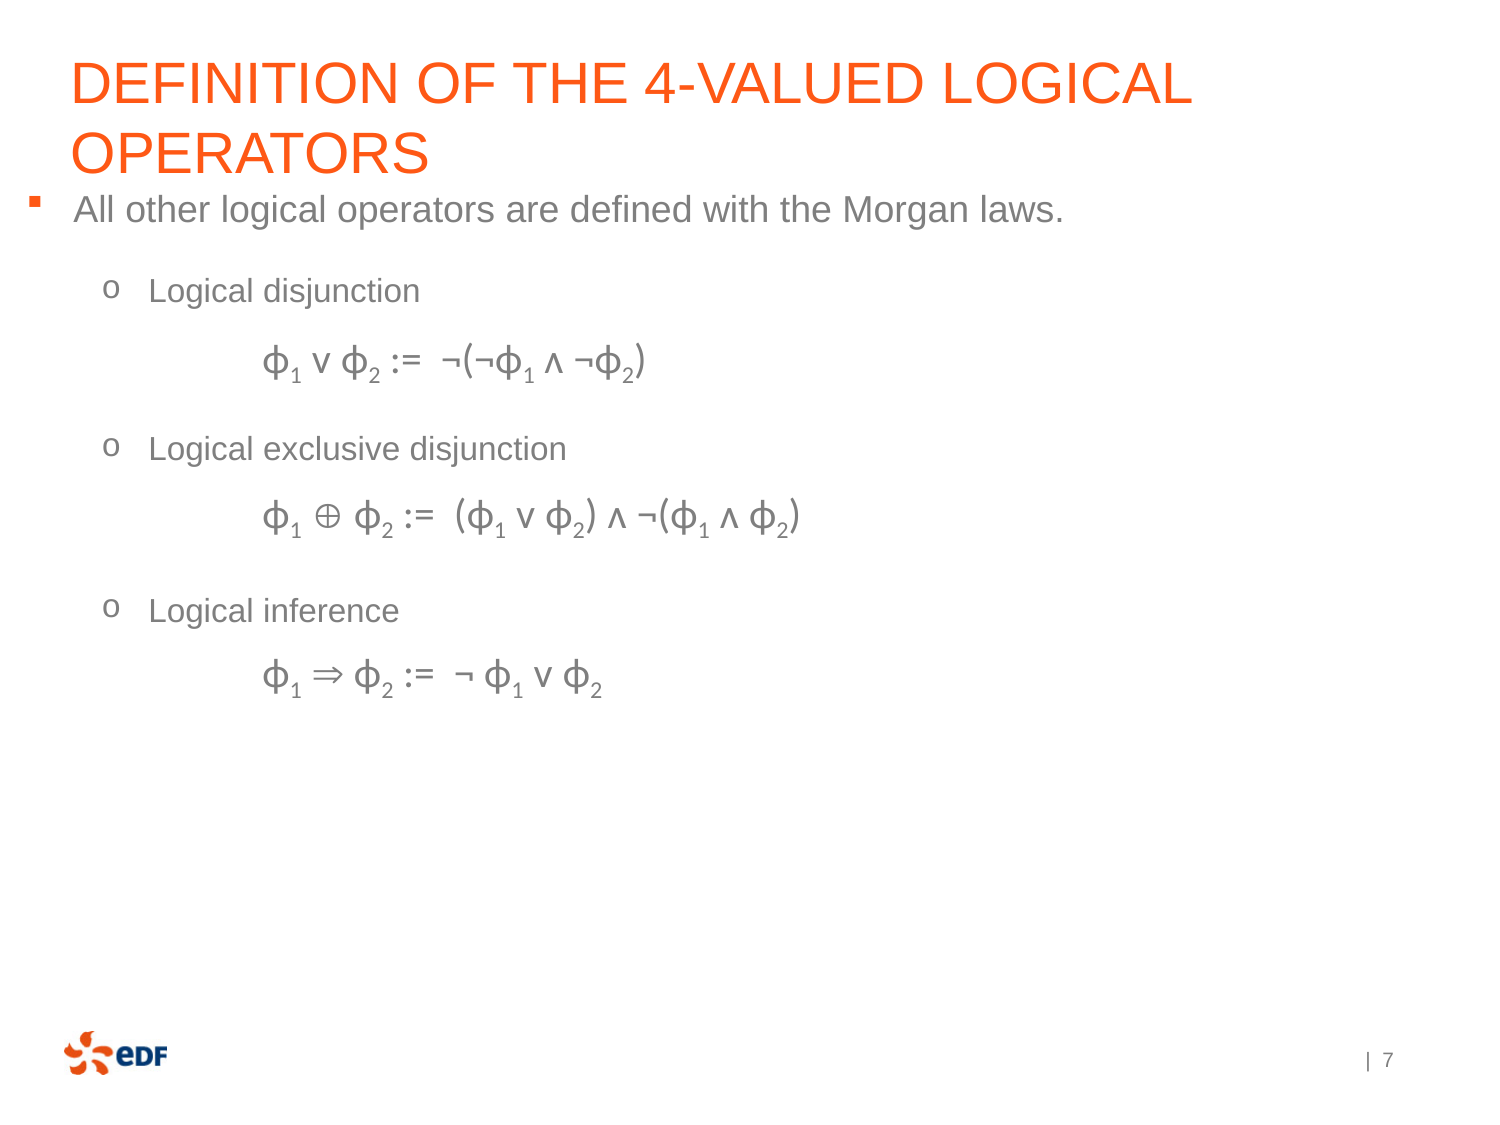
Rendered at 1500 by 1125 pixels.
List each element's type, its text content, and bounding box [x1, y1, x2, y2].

text_box Logical inference [20, 588, 1424, 629]
text_box ϕ1  ϕ2 := (ϕ1 ᴠ ϕ2) ᴧ ¬(ϕ1 ᴧ ϕ2) [247, 479, 904, 551]
text_box Logical exclusive disjunction [20, 427, 1424, 468]
title Definition of the 4-valued logical operators [64, 45, 1436, 185]
text_box ϕ1 ᴠ ϕ2 := ¬(¬ϕ1 ᴧ ¬ϕ2) [247, 324, 732, 396]
picture [64, 1031, 167, 1075]
text_box ϕ1  ϕ2 := ¬ ϕ1 ᴠ ϕ2 [247, 638, 732, 711]
text_box All other logical operators are defined with the Morgan laws. Logical disjunction [20, 184, 1424, 310]
